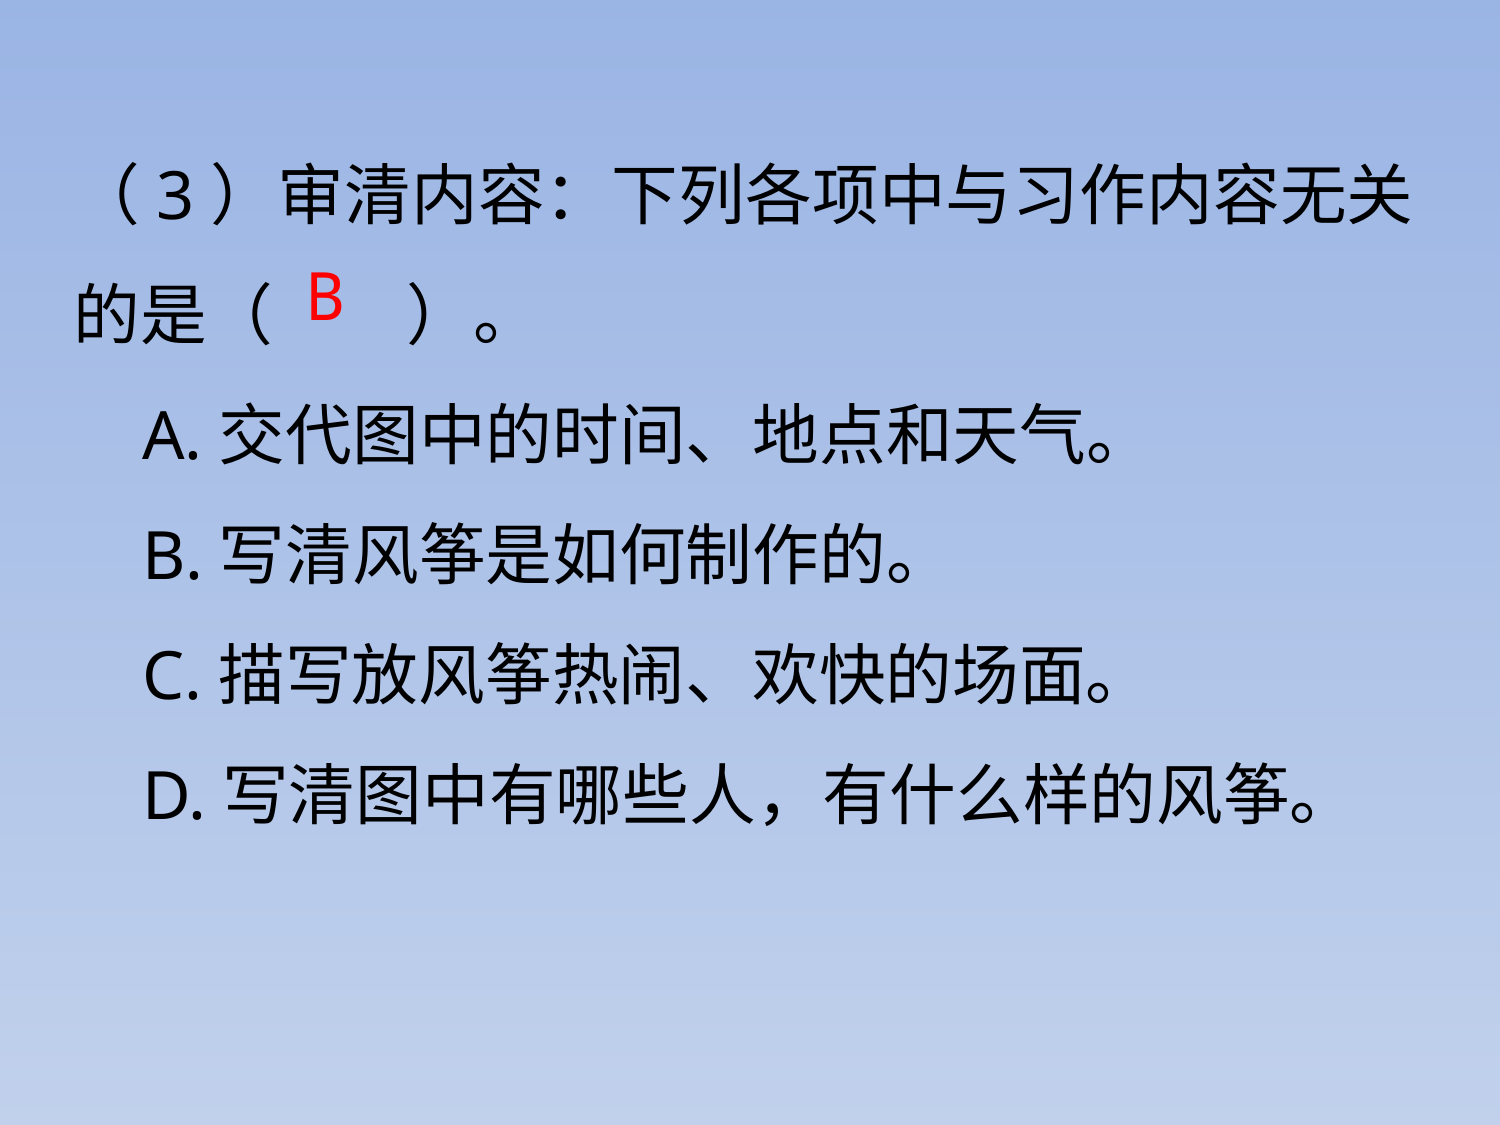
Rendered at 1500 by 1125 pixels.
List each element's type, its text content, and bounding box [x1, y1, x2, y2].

text_box B [290, 246, 360, 341]
text_box （3）审清内容：下列各项中与习作内容无关的是（ ）。 A.交代图中的时间、地点和天气。 B.写清风筝是如何制作的。 C.描写放风筝热闹、欢快的场面。 D.写清图中有哪些人，有什么样的风筝。 [58, 105, 1430, 960]
